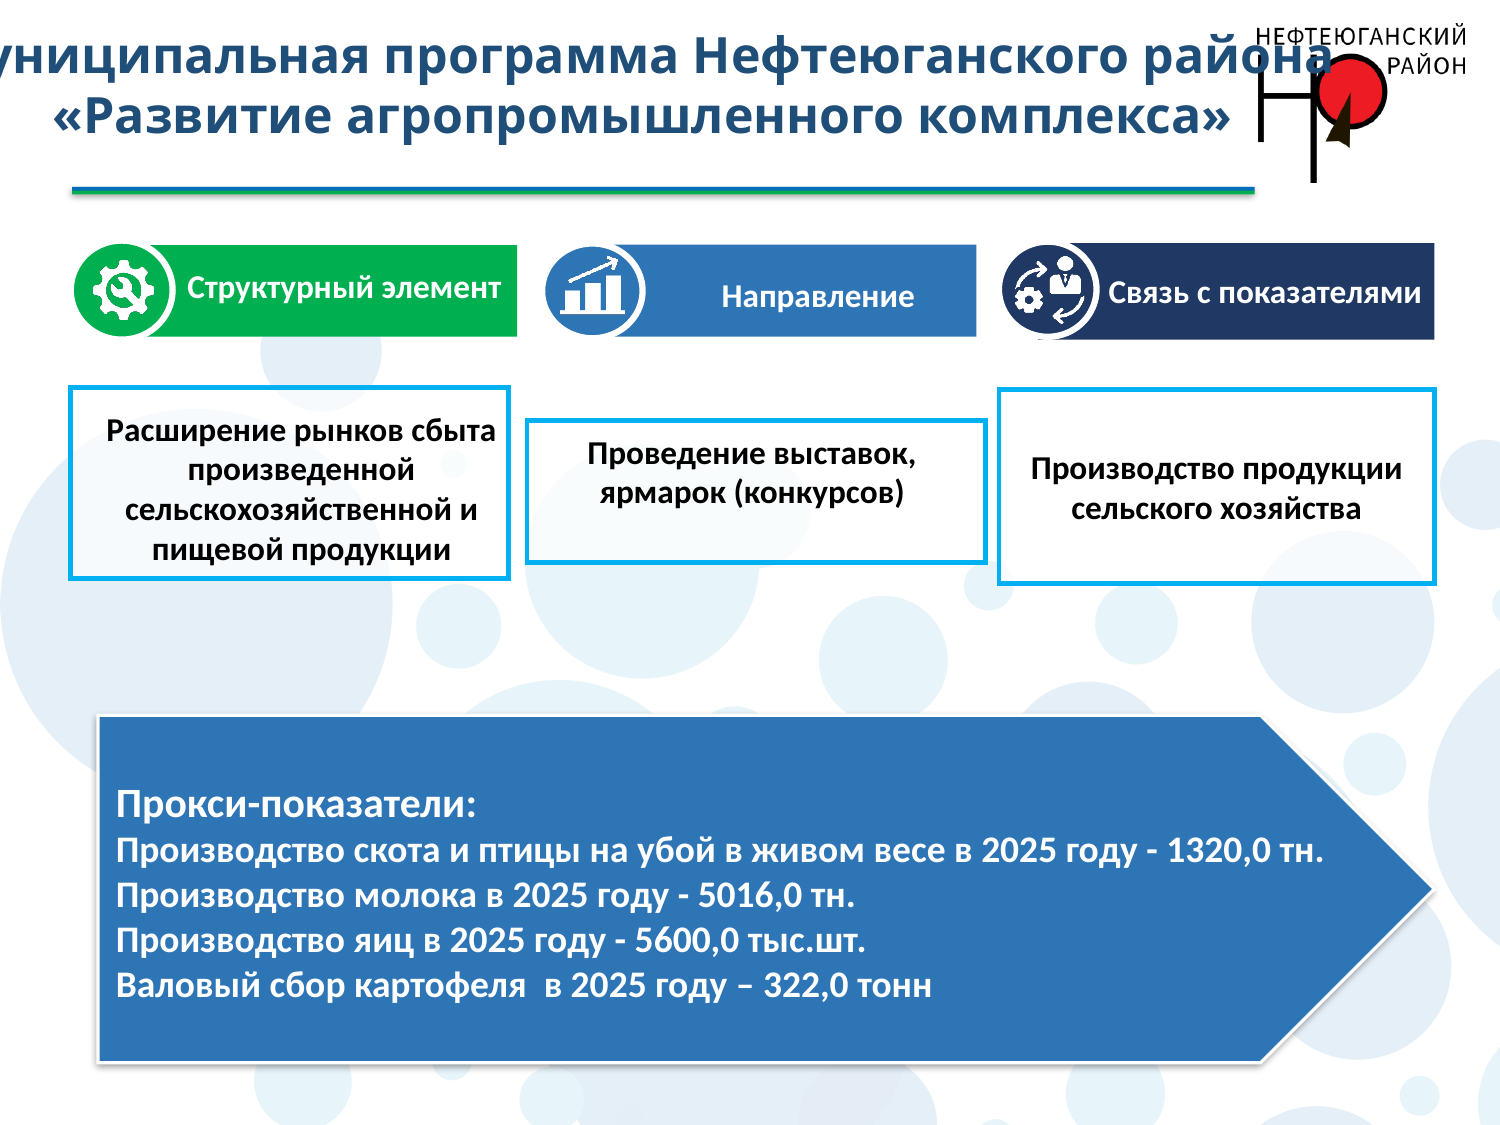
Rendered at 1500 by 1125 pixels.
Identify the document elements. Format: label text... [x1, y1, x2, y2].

picture [560, 252, 625, 317]
text_box [563, 242, 622, 251]
text_box [142, 244, 518, 338]
text_box [1397, 849, 1437, 929]
text_box [997, 261, 1007, 318]
text_box [612, 244, 977, 338]
text_box [70, 386, 510, 580]
text_box [527, 518, 986, 564]
picture [1012, 256, 1087, 324]
picture [1257, 23, 1465, 183]
text_box Расширение рынков сбыта произведенной сельскохозяйственной и пищевой продукции [76, 400, 527, 575]
text_box [1064, 242, 1435, 266]
picture [93, 260, 154, 320]
text_box [1090, 263, 1098, 315]
text_box Направление [706, 266, 931, 322]
text_box Муниципальная программа Нефтеюганского района «Развитие агропромышленного комплекса» [0, 16, 1363, 152]
text_box [527, 419, 986, 423]
text_box Структурный элемент [172, 258, 517, 313]
text_box [1012, 240, 1083, 255]
text_box [541, 255, 644, 340]
text_box Прокси-показатели: Производство скота и птицы на убой в живом весе в 2025 году - 1320,0 тн. Производство молока в 2025 году - 5016,0 тн. Производство яиц в 2025 году - 5600,0 тыс.шт. Валовый сбор картофеля в 2025 году – 322,0 тонн [100, 814, 1397, 1012]
text_box Проведение выставок, ярмарок (конкурсов) [519, 423, 986, 518]
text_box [72, 186, 1255, 195]
text_box Производство продукции сельского хозяйства [998, 388, 1436, 585]
text_box [69, 239, 172, 341]
text_box [96, 713, 1362, 1065]
text_box [1037, 312, 1435, 341]
text_box Связь с показателями [1093, 263, 1438, 318]
text_box [1024, 332, 1072, 338]
